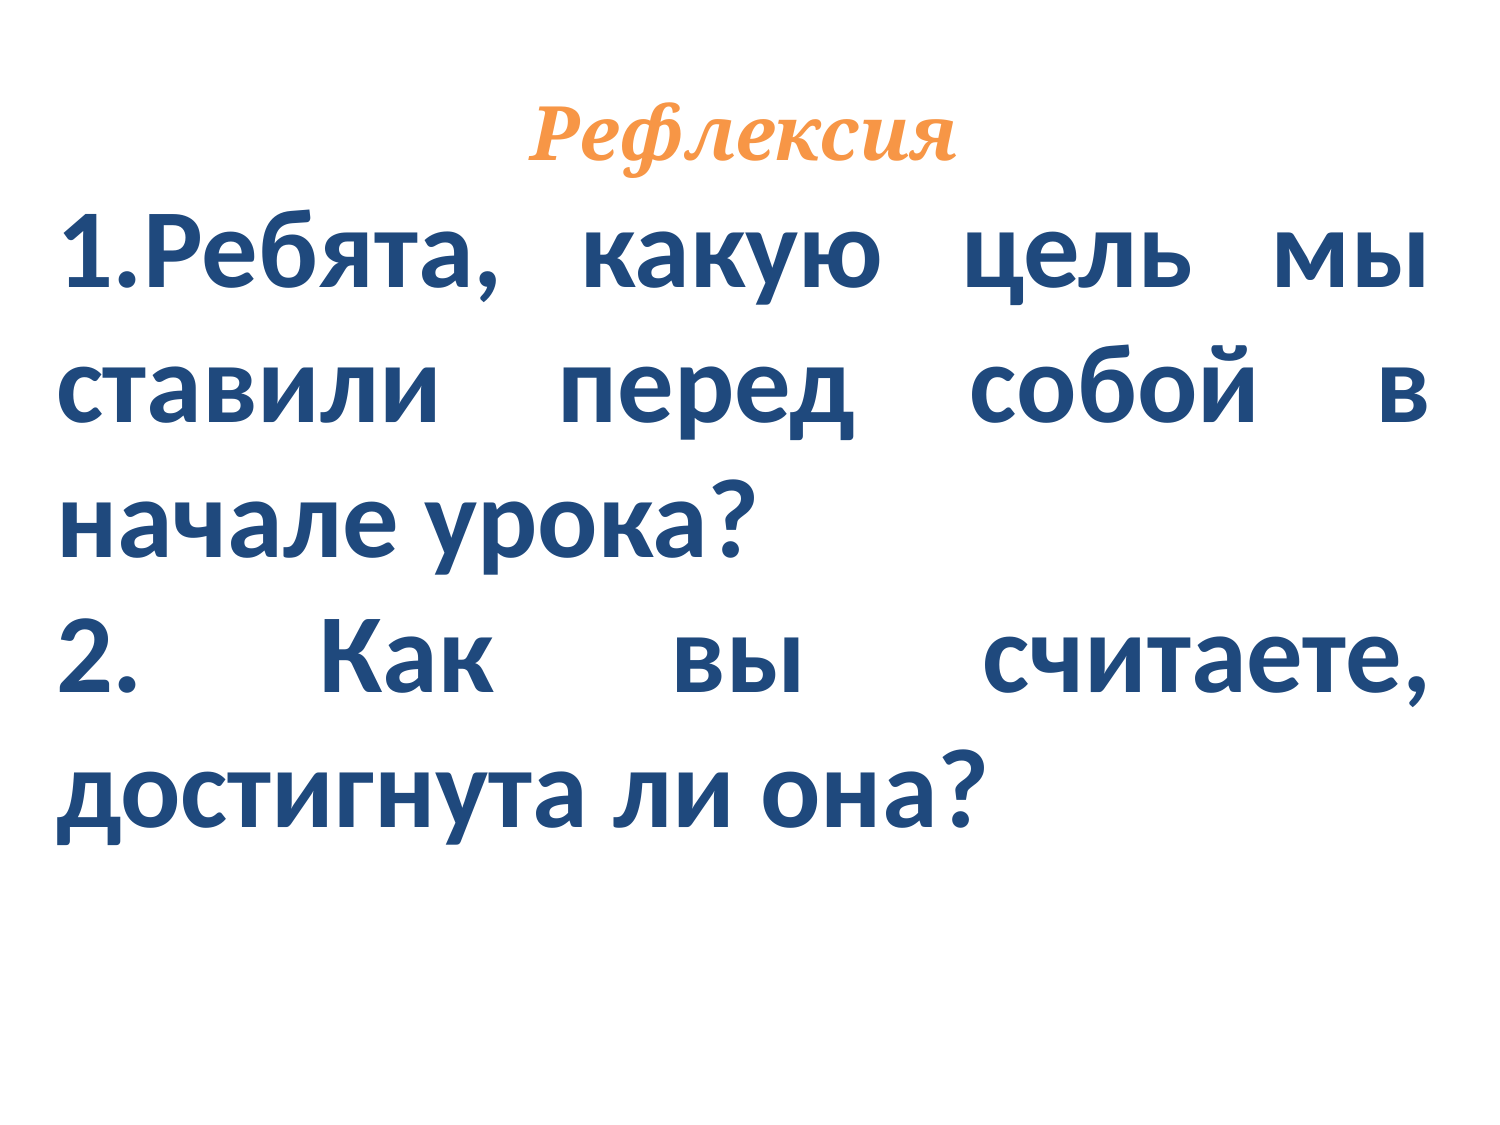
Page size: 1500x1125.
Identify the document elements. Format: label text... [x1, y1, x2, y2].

text_box Рефлексия 1.Ребята, какую цель мы ставили перед собой в начале урока? 2. Как вы считаете, достигнута ли она? [41, 78, 1447, 1125]
